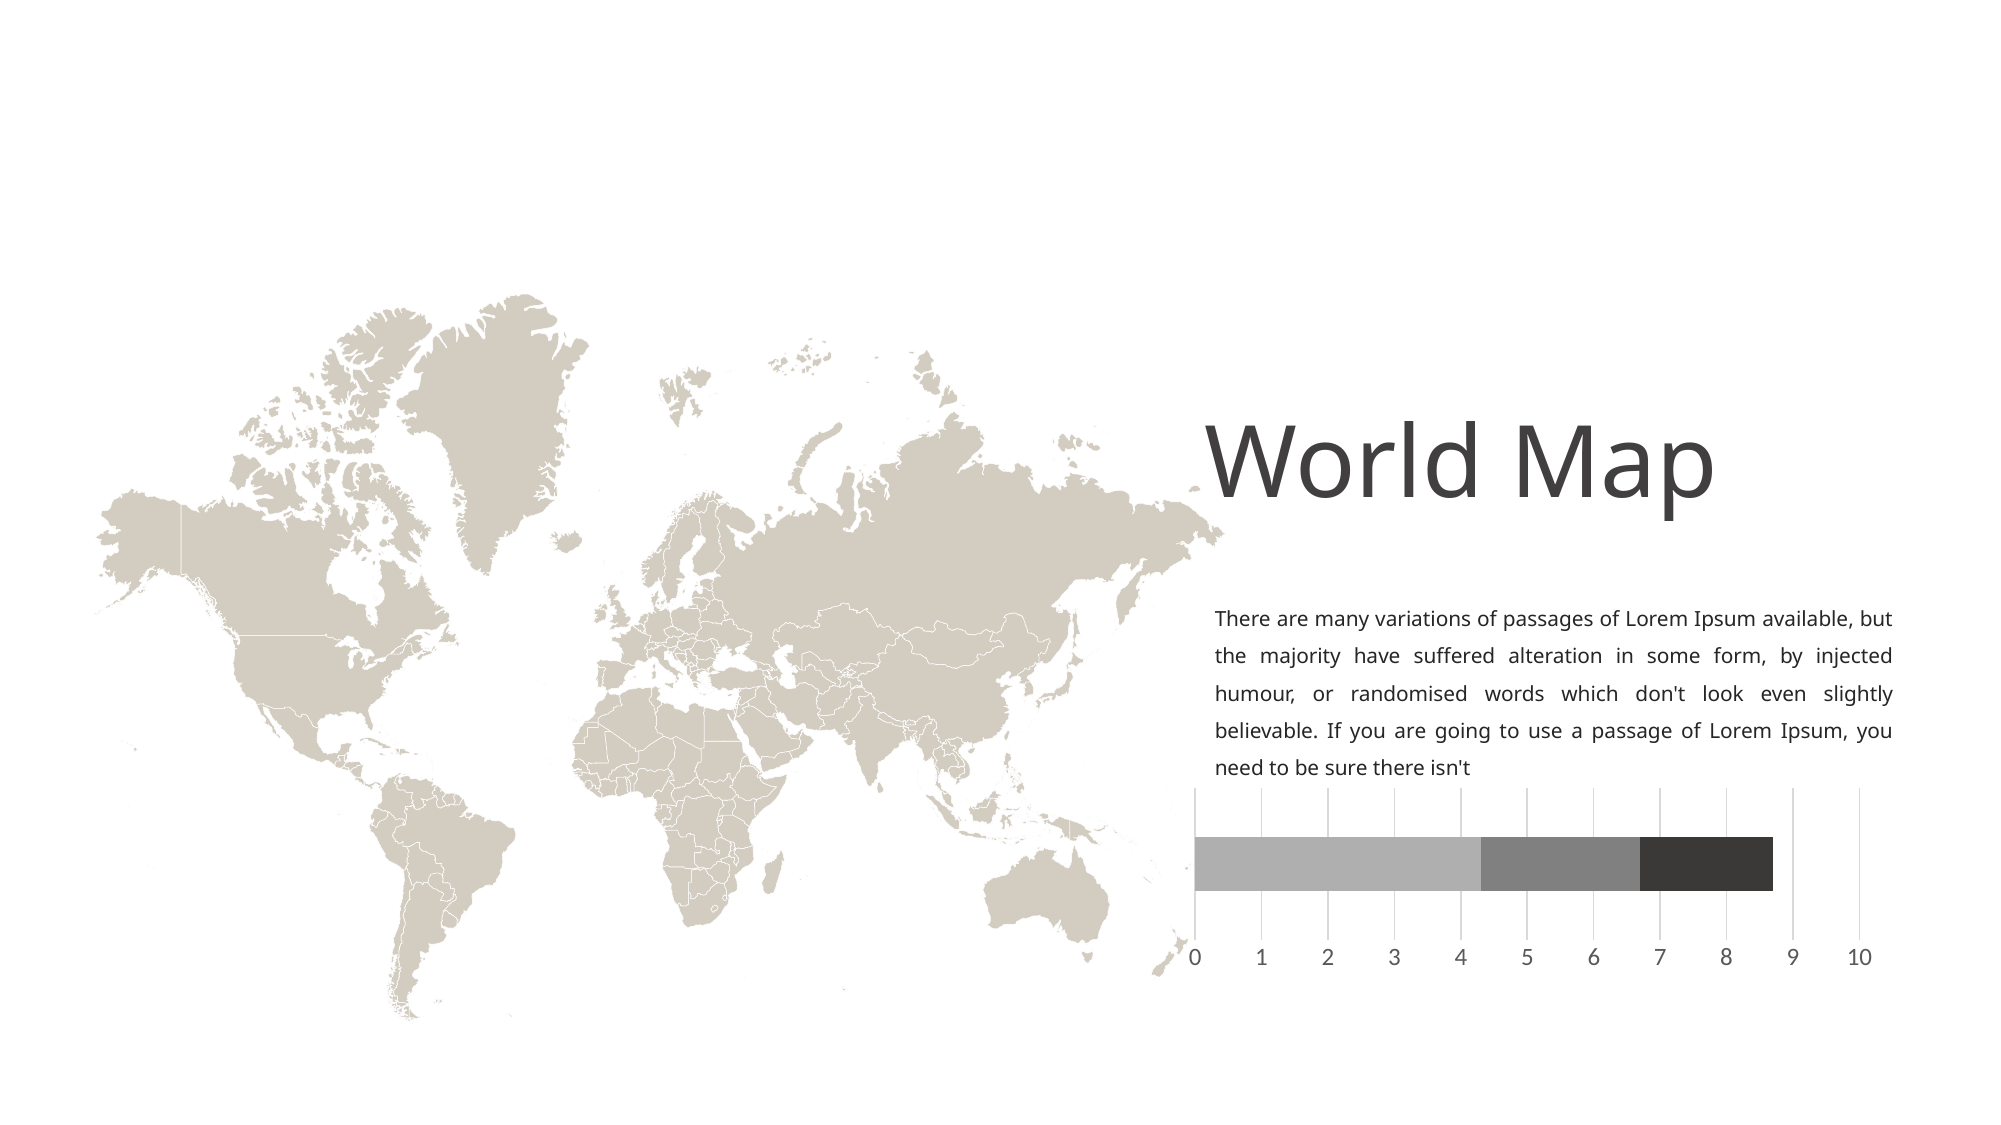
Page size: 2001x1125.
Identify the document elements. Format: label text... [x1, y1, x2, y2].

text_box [92, 294, 1227, 1039]
chart [1174, 784, 1887, 976]
text_box World Map [1227, 403, 1951, 512]
text_box There are many variations of passages of Lorem Ipsum available, but the majority have suffered alteration in some form, by injected humour, or randomised words which don't look even slightly believable. If you are going to use a passage of Lorem Ipsum, you need to be sure there isn't [1227, 585, 1908, 788]
